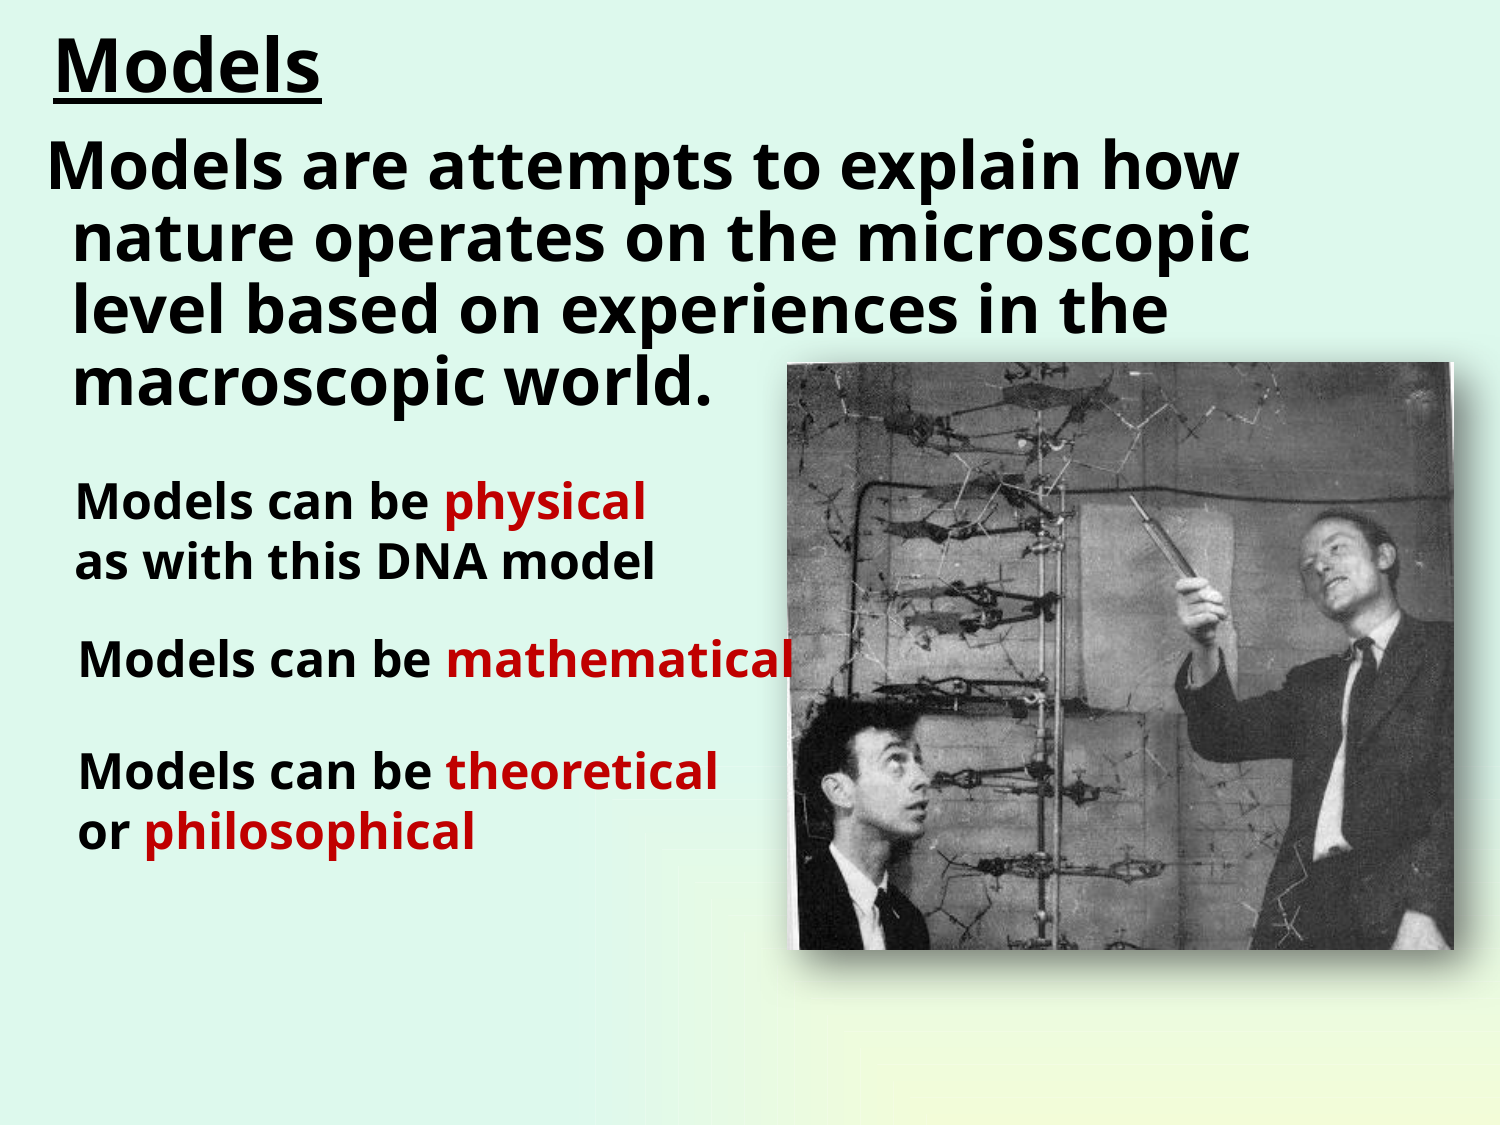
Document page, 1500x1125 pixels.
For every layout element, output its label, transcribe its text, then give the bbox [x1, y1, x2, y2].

list Models are attempts to explain how nature operates on the microscopic level based on experiences in the macroscopic world. [0, 125, 1413, 450]
picture [787, 362, 1454, 951]
text_box Models can be theoretical or philosophical [62, 732, 766, 868]
text_box Models can be mathematical [62, 620, 782, 695]
text_box Models can be physical as with this DNA model [59, 462, 700, 598]
title Models [0, 0, 376, 125]
